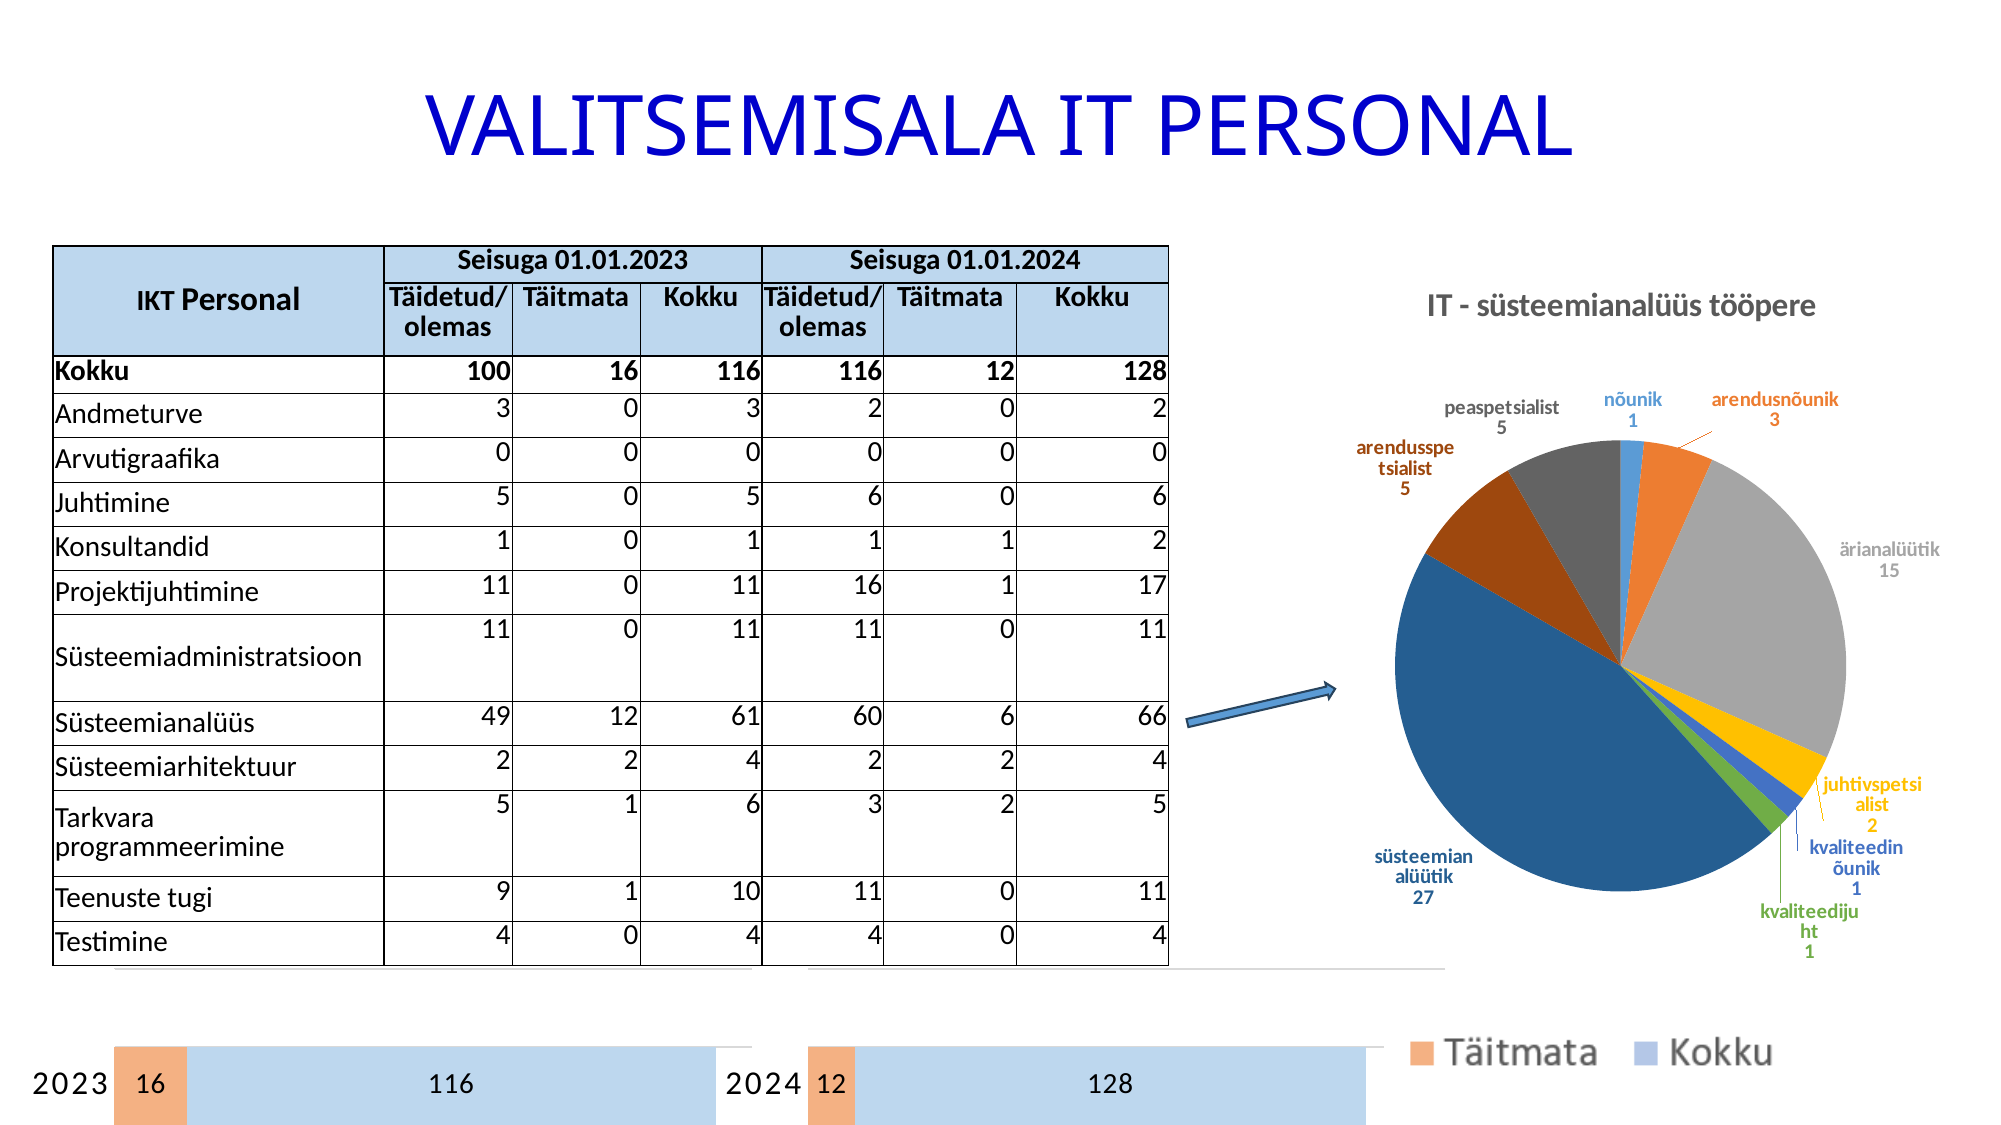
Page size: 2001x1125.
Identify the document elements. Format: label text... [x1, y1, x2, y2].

table_cell 0 [513, 527, 640, 570]
table_cell Kokku [1017, 284, 1168, 355]
table_cell 11 [1017, 615, 1168, 701]
table_cell 11 [641, 615, 761, 701]
table_cell 2 [763, 394, 883, 437]
table_cell 100 [385, 357, 512, 393]
table_cell 66 [1017, 702, 1168, 745]
table_cell 0 [763, 438, 883, 482]
table_cell Arvutigraafika [54, 438, 383, 482]
table_cell 4 [641, 922, 761, 965]
table_cell 61 [641, 702, 761, 745]
table_cell 12 [884, 357, 1016, 393]
table_cell 0 [1017, 438, 1168, 482]
table_cell 0 [884, 483, 1016, 526]
table_cell 5 [1017, 791, 1168, 876]
table_cell Süsteemiarhitektuur [54, 746, 383, 790]
table_cell 2 [385, 746, 512, 790]
table_cell 128 [1017, 357, 1168, 393]
table_cell Andmeturve [54, 394, 383, 437]
table_cell 5 [385, 791, 512, 876]
table_cell 0 [513, 438, 640, 482]
table_cell 10 [641, 877, 761, 921]
table_cell Süsteemianalüüs [54, 702, 383, 745]
table_cell 16 [513, 357, 640, 393]
table_cell 1 [513, 877, 640, 921]
table_cell Projektijuhtimine [54, 571, 383, 614]
table_cell 1 [513, 791, 640, 876]
table_cell 3 [641, 394, 761, 437]
table_header IKT Personal [54, 247, 383, 355]
table_cell 5 [641, 483, 761, 526]
table_cell 4 [1017, 746, 1168, 790]
table_cell 16 [763, 571, 883, 614]
table_cell 4 [1017, 922, 1168, 965]
table_cell 0 [513, 394, 640, 437]
table_cell 17 [1017, 571, 1168, 614]
table_cell 49 [385, 702, 512, 745]
table_cell 5 [385, 483, 512, 526]
table_cell 0 [513, 483, 640, 526]
table_cell 11 [385, 615, 512, 701]
table_cell 2 [884, 791, 1016, 876]
table_cell 2 [1017, 527, 1168, 570]
table_cell 3 [385, 394, 512, 437]
table_cell 0 [884, 877, 1016, 921]
table_cell Juhtimine [54, 483, 383, 526]
table_cell Täitmata [513, 284, 640, 355]
table_cell 116 [763, 357, 883, 393]
table_cell 6 [884, 702, 1016, 745]
table_cell 1 [884, 527, 1016, 570]
title VALITSEMISALA IT PERSONAL [0, 19, 2000, 238]
table_cell 2 [763, 746, 883, 790]
table_cell 11 [641, 571, 761, 614]
table_cell 1 [641, 527, 761, 570]
table_cell Süsteemiadministratsioon [54, 615, 383, 701]
table_cell 0 [513, 922, 640, 965]
table_cell Kokku [54, 357, 383, 393]
table_cell 9 [385, 877, 512, 921]
table_cell 6 [763, 483, 883, 526]
table_cell Kokku [641, 284, 761, 355]
table_cell 6 [641, 791, 761, 876]
table_header Seisuga 01.01.2024 [763, 247, 1168, 282]
table_cell 4 [385, 922, 512, 965]
table_cell 6 [1017, 483, 1168, 526]
picture [1384, 1023, 1802, 1094]
table_cell 0 [884, 615, 1016, 701]
table_cell 12 [513, 702, 640, 745]
table_cell 116 [641, 357, 761, 393]
table_cell 0 [513, 571, 640, 614]
table_cell 1 [385, 527, 512, 570]
table_cell 0 [884, 922, 1016, 965]
table_cell Täitmata [884, 284, 1016, 355]
table_cell 3 [763, 791, 883, 876]
table_cell Konsultandid [54, 527, 383, 570]
table_cell 11 [385, 571, 512, 614]
table_cell 2 [1017, 394, 1168, 437]
table_cell 2 [884, 746, 1016, 790]
table_cell Täidetud/olemas [763, 284, 883, 355]
table_cell Täidetud/olemas [385, 284, 512, 355]
table_header Seisuga 01.01.2023 [385, 247, 761, 282]
table_cell Teenuste tugi [54, 877, 383, 921]
table_cell 1 [763, 527, 883, 570]
table_cell 0 [884, 394, 1016, 437]
table_cell 0 [513, 615, 640, 701]
table_cell 0 [385, 438, 512, 482]
table_cell 11 [763, 615, 883, 701]
table_cell 4 [763, 922, 883, 965]
table_cell 11 [1017, 877, 1168, 921]
table_cell 0 [884, 438, 1016, 482]
table_cell 60 [763, 702, 883, 745]
table_cell 1 [884, 571, 1016, 614]
table_cell 0 [641, 438, 761, 482]
table_cell 4 [641, 746, 761, 790]
table_cell Tarkvara programmeerimine [54, 791, 383, 876]
table_cell Testimine [54, 922, 383, 965]
text_box [1185, 700, 1261, 729]
chart [16, 258, 1983, 1125]
table_cell 11 [763, 877, 883, 921]
table_cell 2 [513, 746, 640, 790]
